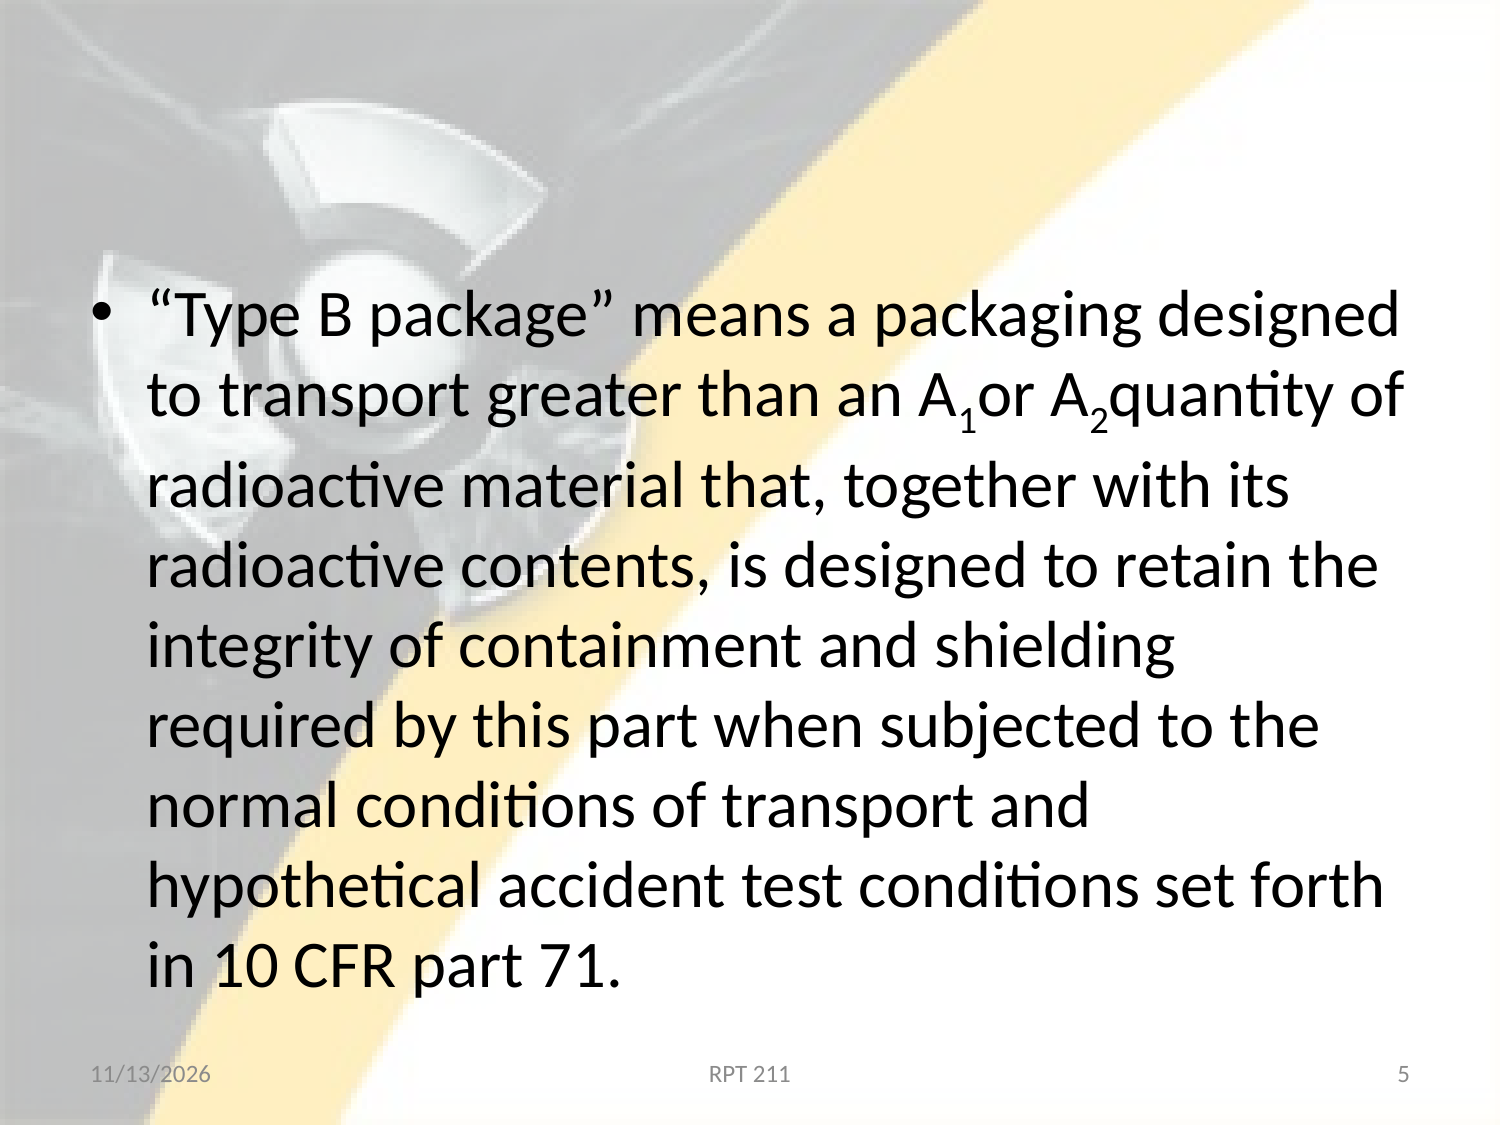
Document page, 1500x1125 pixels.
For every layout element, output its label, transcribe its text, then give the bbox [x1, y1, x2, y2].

footer RPT 211 [512, 1042, 988, 1103]
slide_number 5 [1074, 1042, 1425, 1103]
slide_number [75, 1042, 425, 1103]
list “Type B package” means a packaging designed to transport greater than an A1or A2quantity of radioactive material that, together with its radioactive contents, is designed to retain the integrity of containment and shielding required by this part when subjected to the normal conditions of transport and hypothetical accident test conditions set forth in 10 CFR part 71. [75, 262, 1425, 1005]
